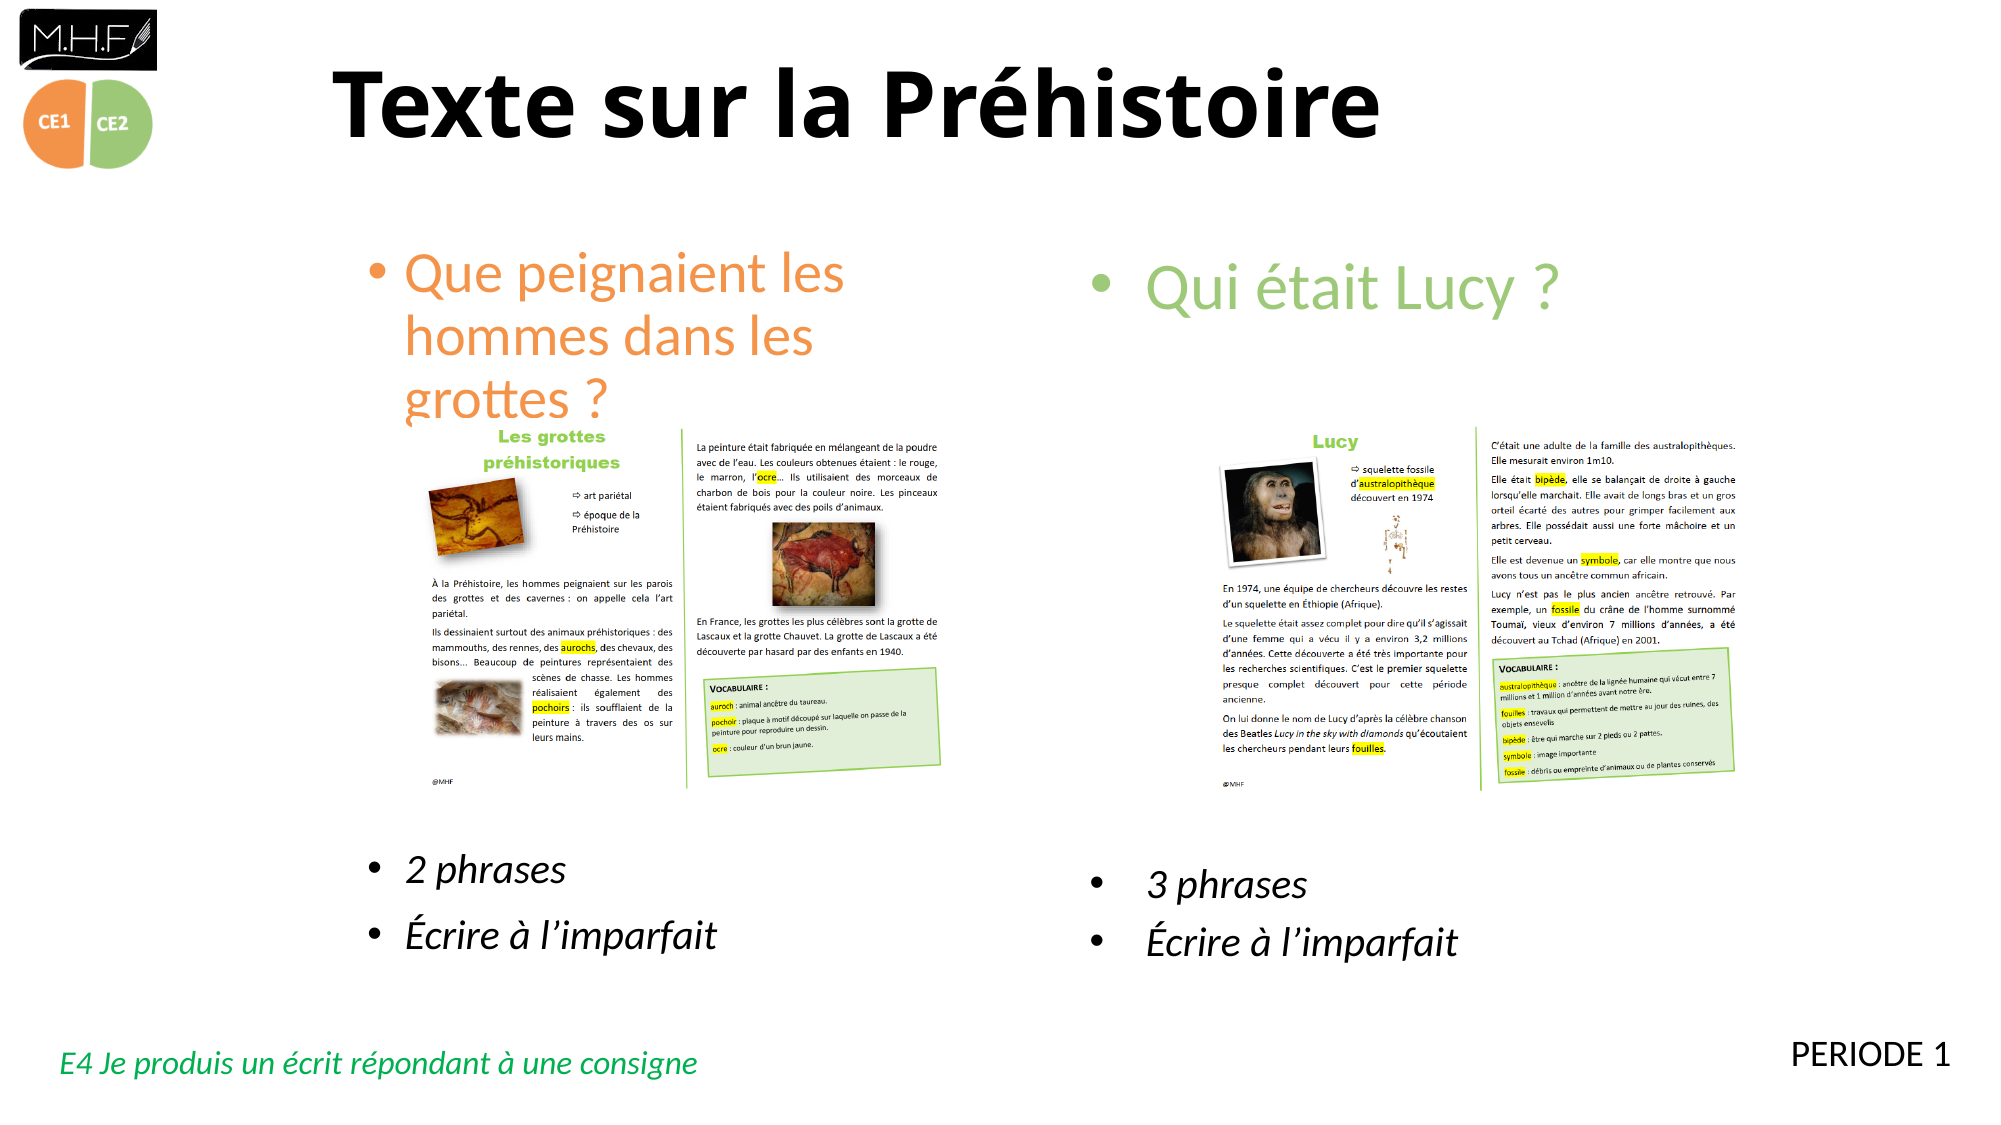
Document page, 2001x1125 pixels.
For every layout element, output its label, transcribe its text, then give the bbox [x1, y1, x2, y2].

picture [411, 418, 951, 801]
text_box Qui était Lucy ? 3 phrases Écrire à l’imparfait [1074, 235, 1750, 1083]
picture [1, 7, 177, 207]
text_box PERIODE 1 [1750, 1021, 1967, 1082]
text_box Que peignaient les hommes dans les grottes ? 2 phrases Écrire à l’imparfait [352, 235, 1028, 1026]
title Texte sur la Préhistoire [316, 0, 1863, 218]
text_box E4 Je produis un écrit répondant à une consigne [44, 1038, 1346, 1092]
picture [1210, 421, 1750, 801]
